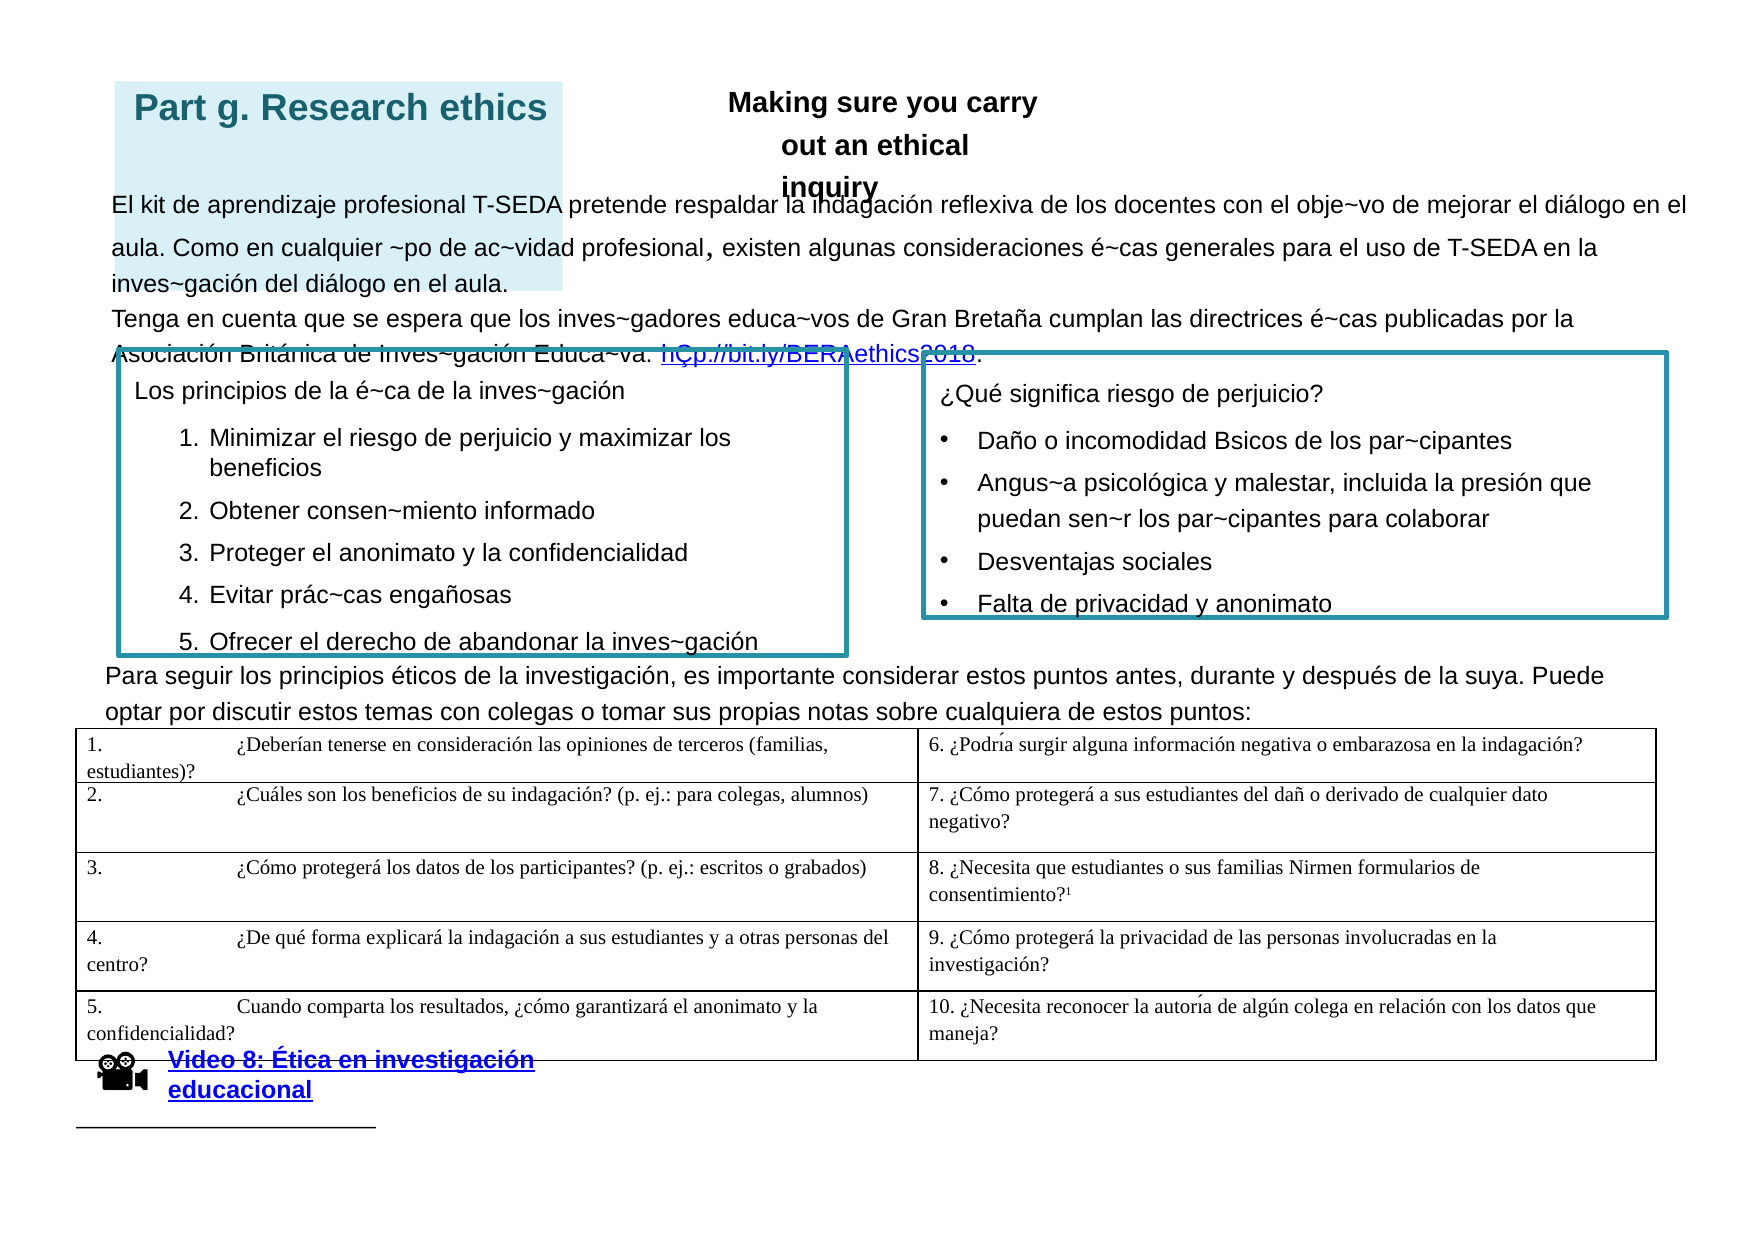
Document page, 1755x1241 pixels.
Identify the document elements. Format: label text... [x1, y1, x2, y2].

text_box Para seguir los principios éticos de la investigación, es importante considerar estos puntos antes, durante y después de la suya. Puede optar por discutir estos temas con colegas o tomar sus propias notas sobre cualquiera de estos puntos: [102, 651, 1647, 726]
table_cell 8. ¿Necesita que estudiantes o sus familias Nirmen formularios de consentimiento?1 [919, 853, 1655, 921]
table_cell 10. ¿Necesita reconocer la autorı́a de algún colega en relación con los datos que maneja? [919, 992, 1655, 1060]
title Part g. Research ethics [114, 81, 563, 183]
text_box ¿Qué signiﬁca riesgo de perjuicio? Daño o incomodidad Bsicos de los par~cipantes Angus~a psicológica y malestar, incluida la presión que puedan sen~r los par~cipantes para colaborar Desventajas sociales Falta de privacidad y anonimato [923, 352, 1667, 618]
text_box El kit de aprendizaje profesional T-SEDA pretende respaldar la indagación reﬂexiva de los docentes con el obje~vo de mejorar el diálogo en el aula. Como en cualquier ~po de ac~vidad profesional, existen algunas consideraciones é~cas generales para el uso de T-SEDA en la inves~gación del diálogo en el aula. Tenga en cuenta que se espera que los inves~gadores educa~vos de Gran Bretaña cumplan las directrices é~cas publicadas por la Asociación Británica de Inves~gación Educa~va: hÇp://bit.ly/BERAethics2018. [109, 183, 1704, 368]
table_cell 5. Cuando comparta los resultados, ¿cómo garantizará el anonimato y la confidencialidad? [77, 992, 917, 1060]
text_box Making sure you carry out an ethical inquiry [725, 74, 1047, 183]
table_header 1. ¿Deberían tenerse en consideración las opiniones de terceros (familias, estudiantes)? [77, 729, 917, 782]
table_header 6. ¿Podrı́a surgir alguna información negativa o embarazosa en la indagación? [919, 729, 1655, 782]
table_cell 4. ¿De qué forma explicará la indagación a sus estudiantes y a otras personas del centro? [77, 922, 917, 990]
table_cell 2. ¿Cuáles son los beneficios de su indagación? (p. ej.: para colegas, alumnos) [77, 783, 917, 852]
picture [92, 1041, 152, 1101]
table_cell 9. ¿Cómo protegerá la privacidad de las personas involucradas en la investigación? [919, 922, 1655, 990]
text_box Video 8: Ética en investigación educacional [165, 1041, 615, 1104]
table_cell 3. ¿Cómo protegerá los datos de los participantes? (p. ej.: escritos o grabados) [77, 853, 917, 921]
text_box Los principios de la é~ca de la inves~gación Minimizar el riesgo de perjuicio y maximizar los beneﬁcios Obtener consen~miento informado Proteger el anonimato y la conﬁdencialidad Evitar prác~cas engañosas Ofrecer el derecho de abandonar la inves~gación [118, 349, 847, 651]
table_cell 7. ¿Cómo protegerá a sus estudiantes del dañ o derivado de cualquier dato negativo? [919, 783, 1655, 852]
